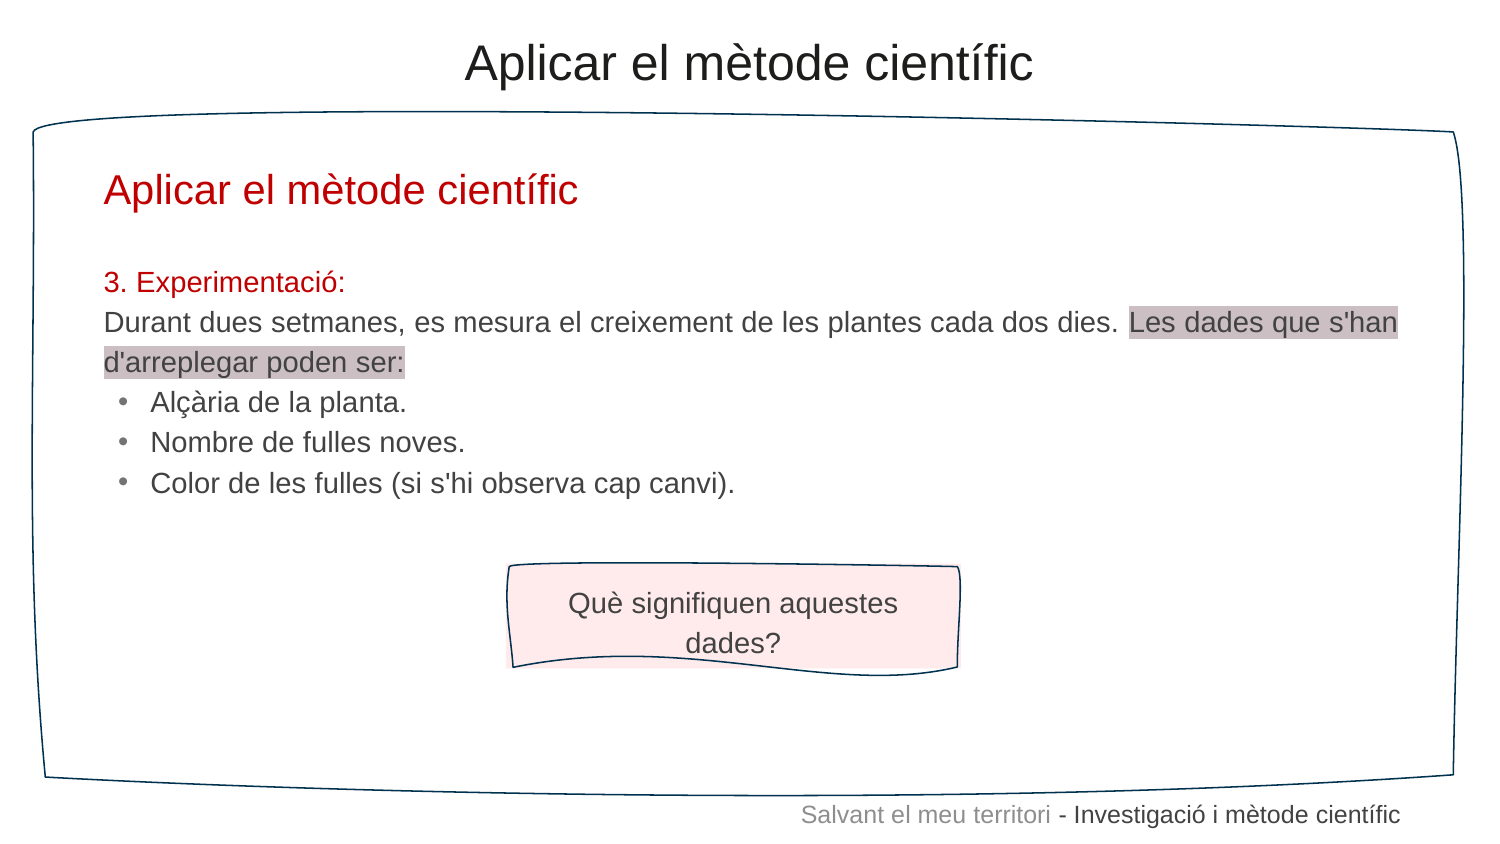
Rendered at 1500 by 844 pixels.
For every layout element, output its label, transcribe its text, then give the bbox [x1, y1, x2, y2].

text_box [32, 111, 1464, 790]
text_box Aplicar el mètode científic [88, 147, 1417, 234]
text_box Aplicar el mètode científic [0, 20, 1499, 106]
text_box Salvant el meu territori - Investigació i mètode científic [88, 790, 1417, 844]
